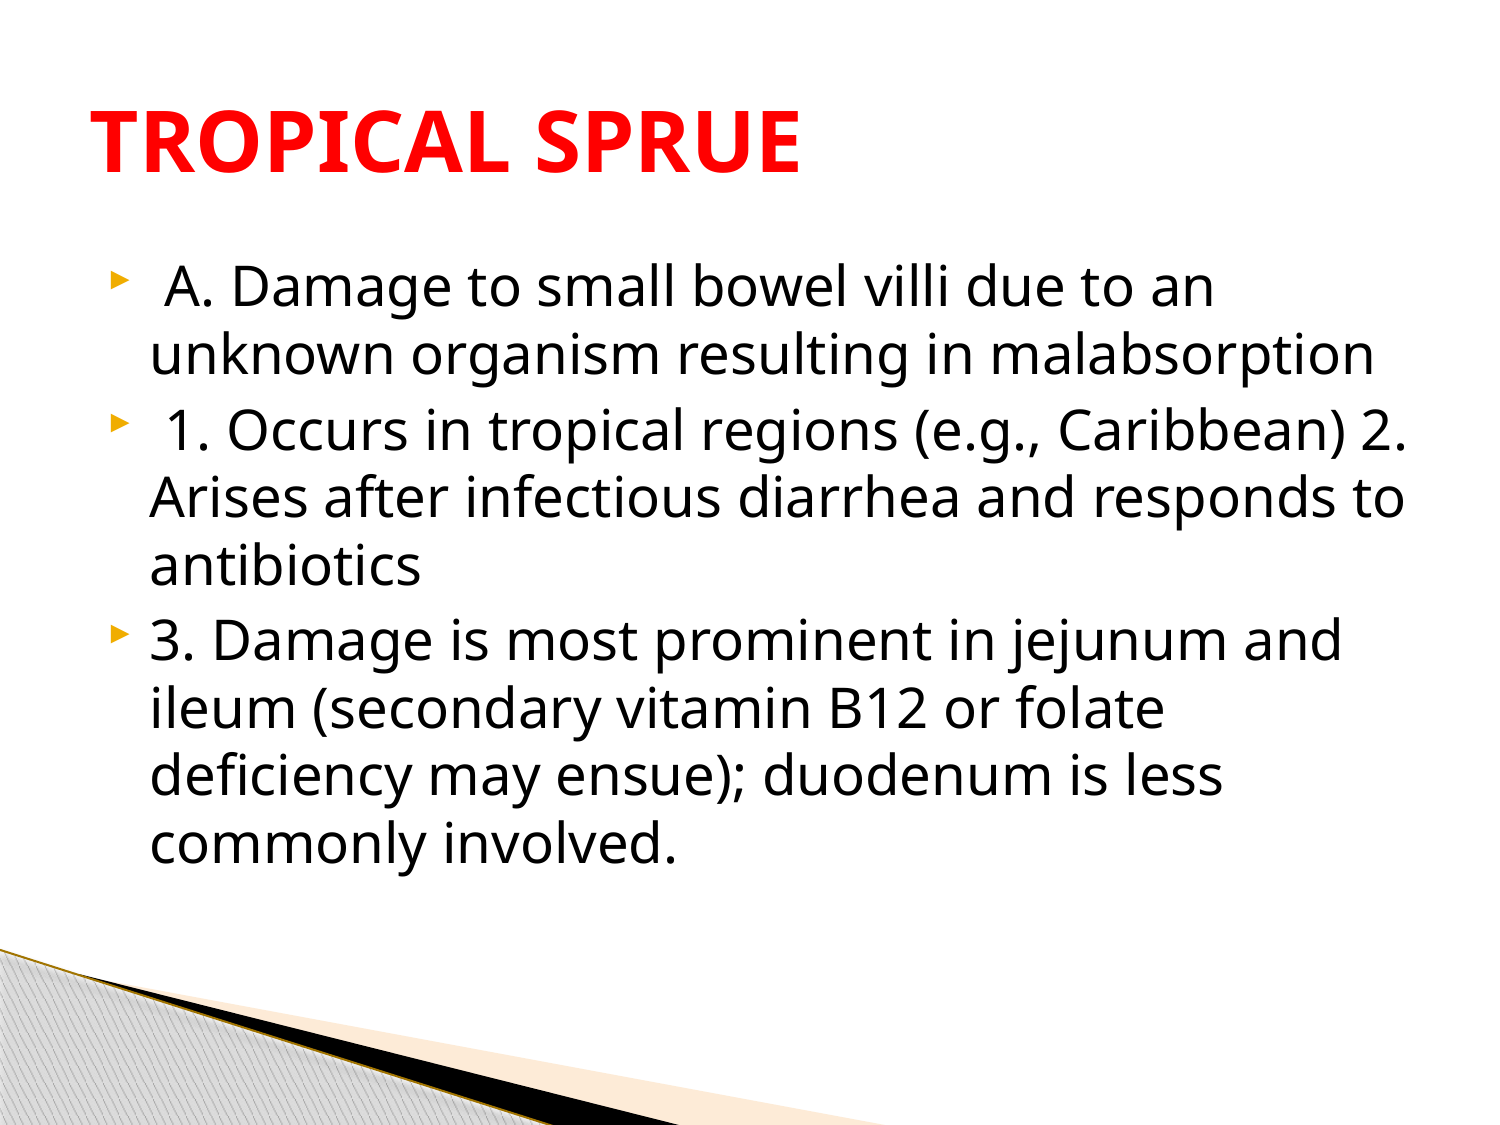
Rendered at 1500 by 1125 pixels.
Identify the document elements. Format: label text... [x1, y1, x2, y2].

title TROPICAL SPRUE [75, 45, 1425, 233]
list A. Damage to small bowel villi due to an unknown organism resulting in malabsorption 1. Occurs in tropical regions (e.g., Caribbean) 2. Arises after infectious diarrhea and responds to antibiotics 3. Damage is most prominent in jejunum and ileum (secondary vitamin B12 or folate deficiency may ensue); duodenum is less commonly involved. [75, 243, 1425, 986]
